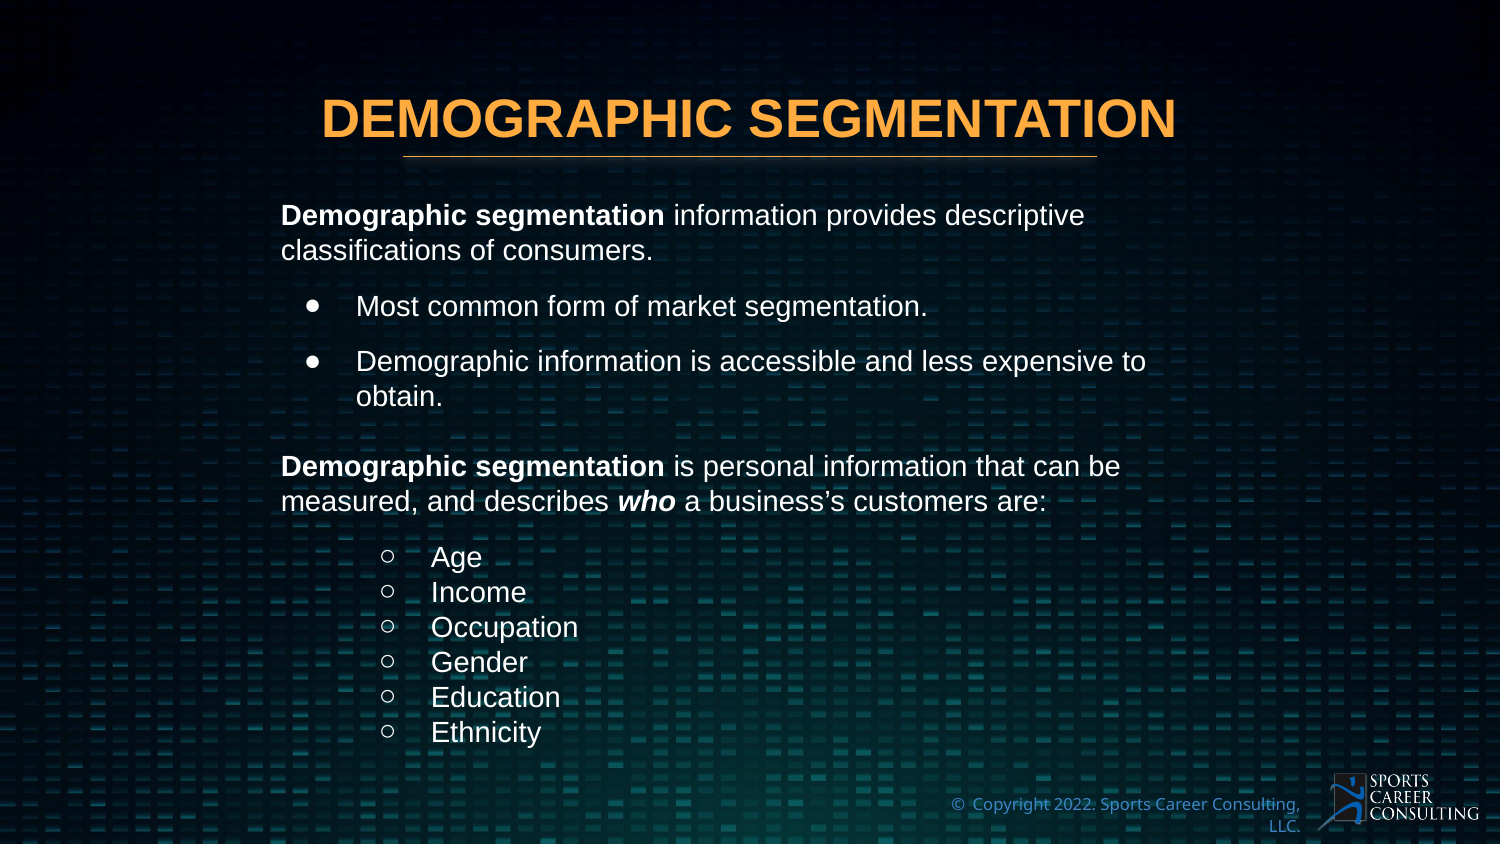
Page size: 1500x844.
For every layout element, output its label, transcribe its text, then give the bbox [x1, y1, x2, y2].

text_box © Copyright 2022. Sports Career Consulting, LLC. [905, 766, 1317, 844]
text_box Demographic segmentation information provides descriptive classifications of consumers. Most common form of market segmentation. Demographic information is accessible and less expensive to obtain. Demographic segmentation is personal information that can be measured, and describes who a business’s customers are: Age Income Occupation Gender Education Ethnicity [265, 181, 1235, 798]
text_box DEMOGRAPHIC SEGMENTATION [244, 64, 1256, 163]
picture [0, 0, 1500, 844]
